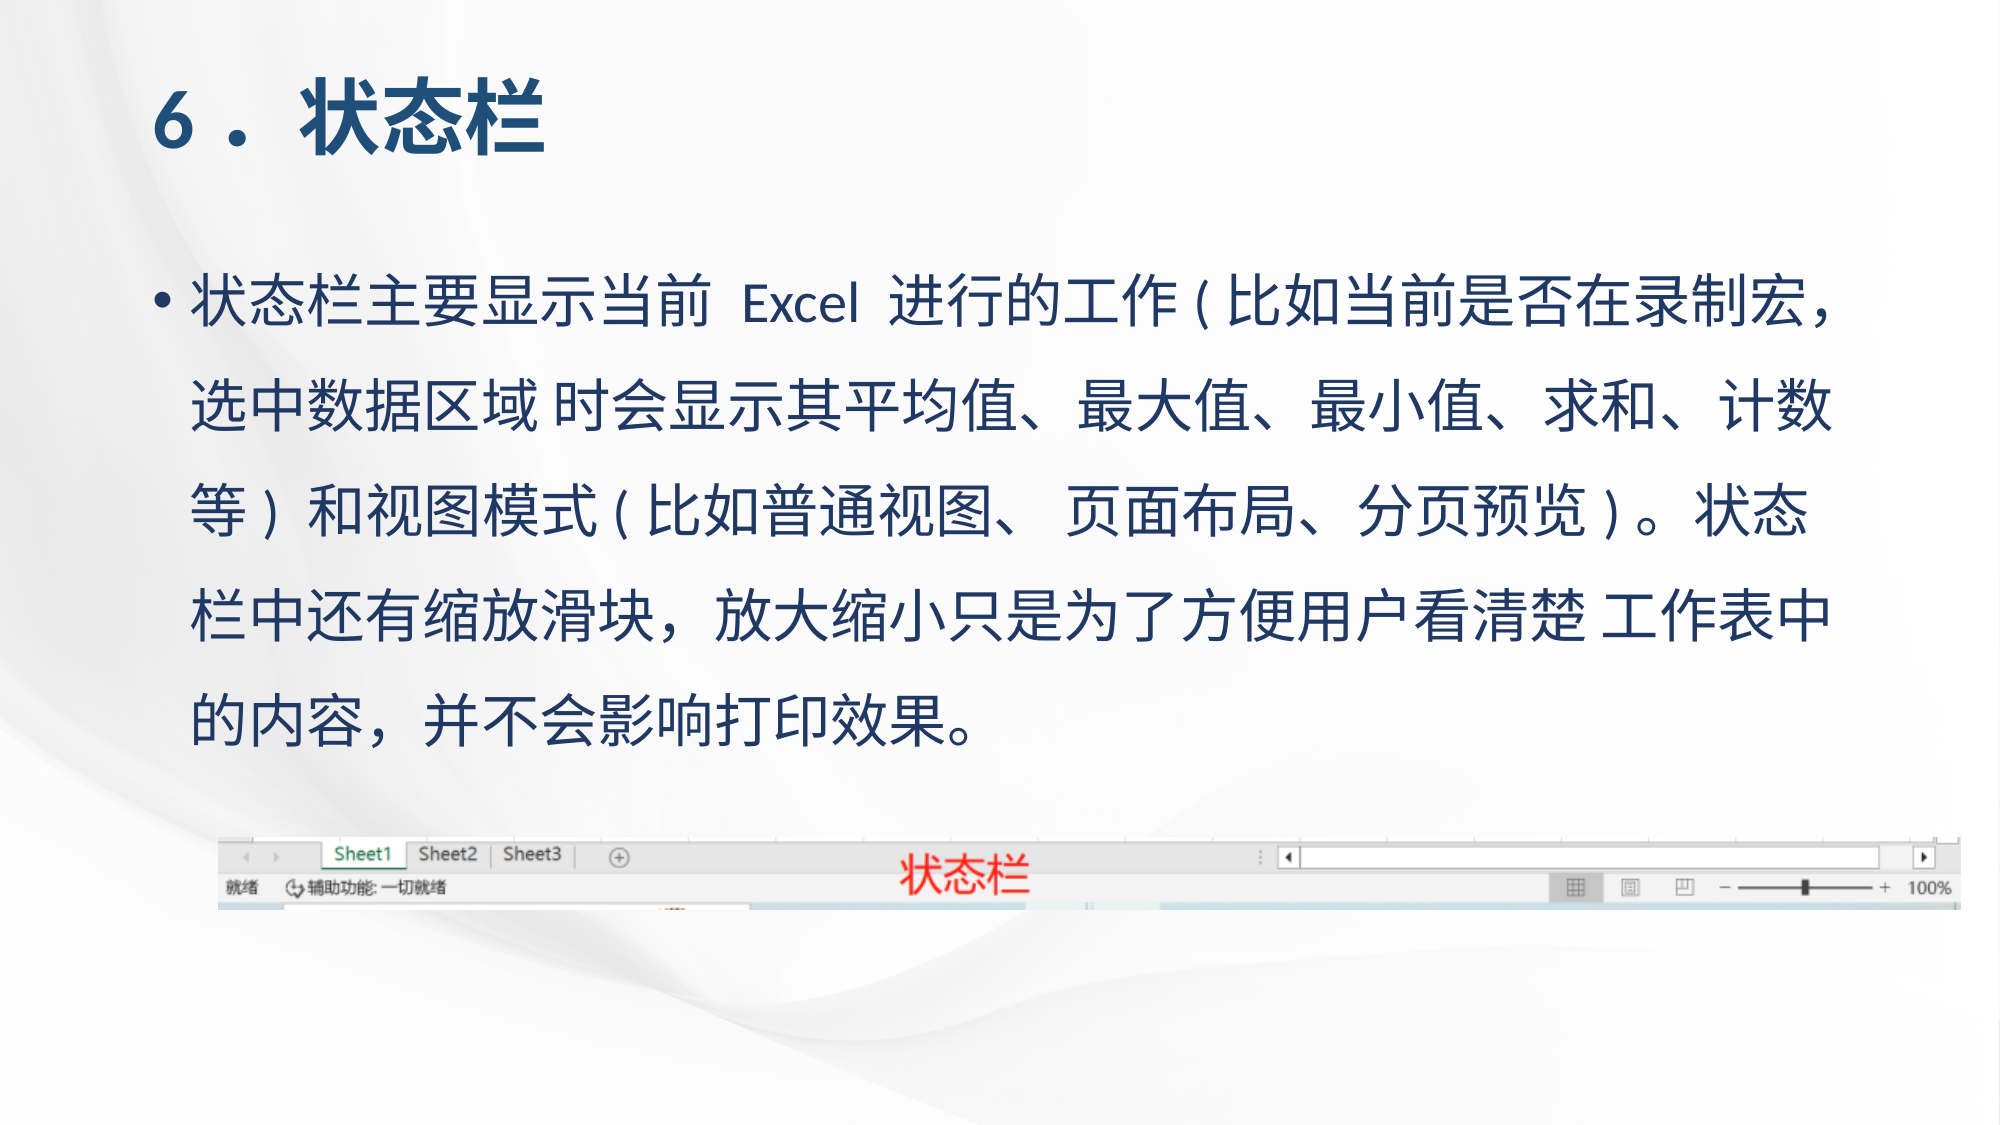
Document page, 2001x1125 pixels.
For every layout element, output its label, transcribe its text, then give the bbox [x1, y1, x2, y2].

list 状态栏主要显示当前 Excel 进行的工作(比如当前是否在录制宏，选中数据区域 时会显示其平均值、最大值、最小值、求和、计数等) 和视图模式(比如普通视图、 页面布局、分页预览)。状态栏中还有缩放滑块，放大缩小只是为了方便用户看清楚 工作表中的内容，并不会影响打印效果。 [137, 222, 1863, 1043]
picture [217, 837, 1961, 910]
title 6．状态栏 [137, 59, 1863, 184]
